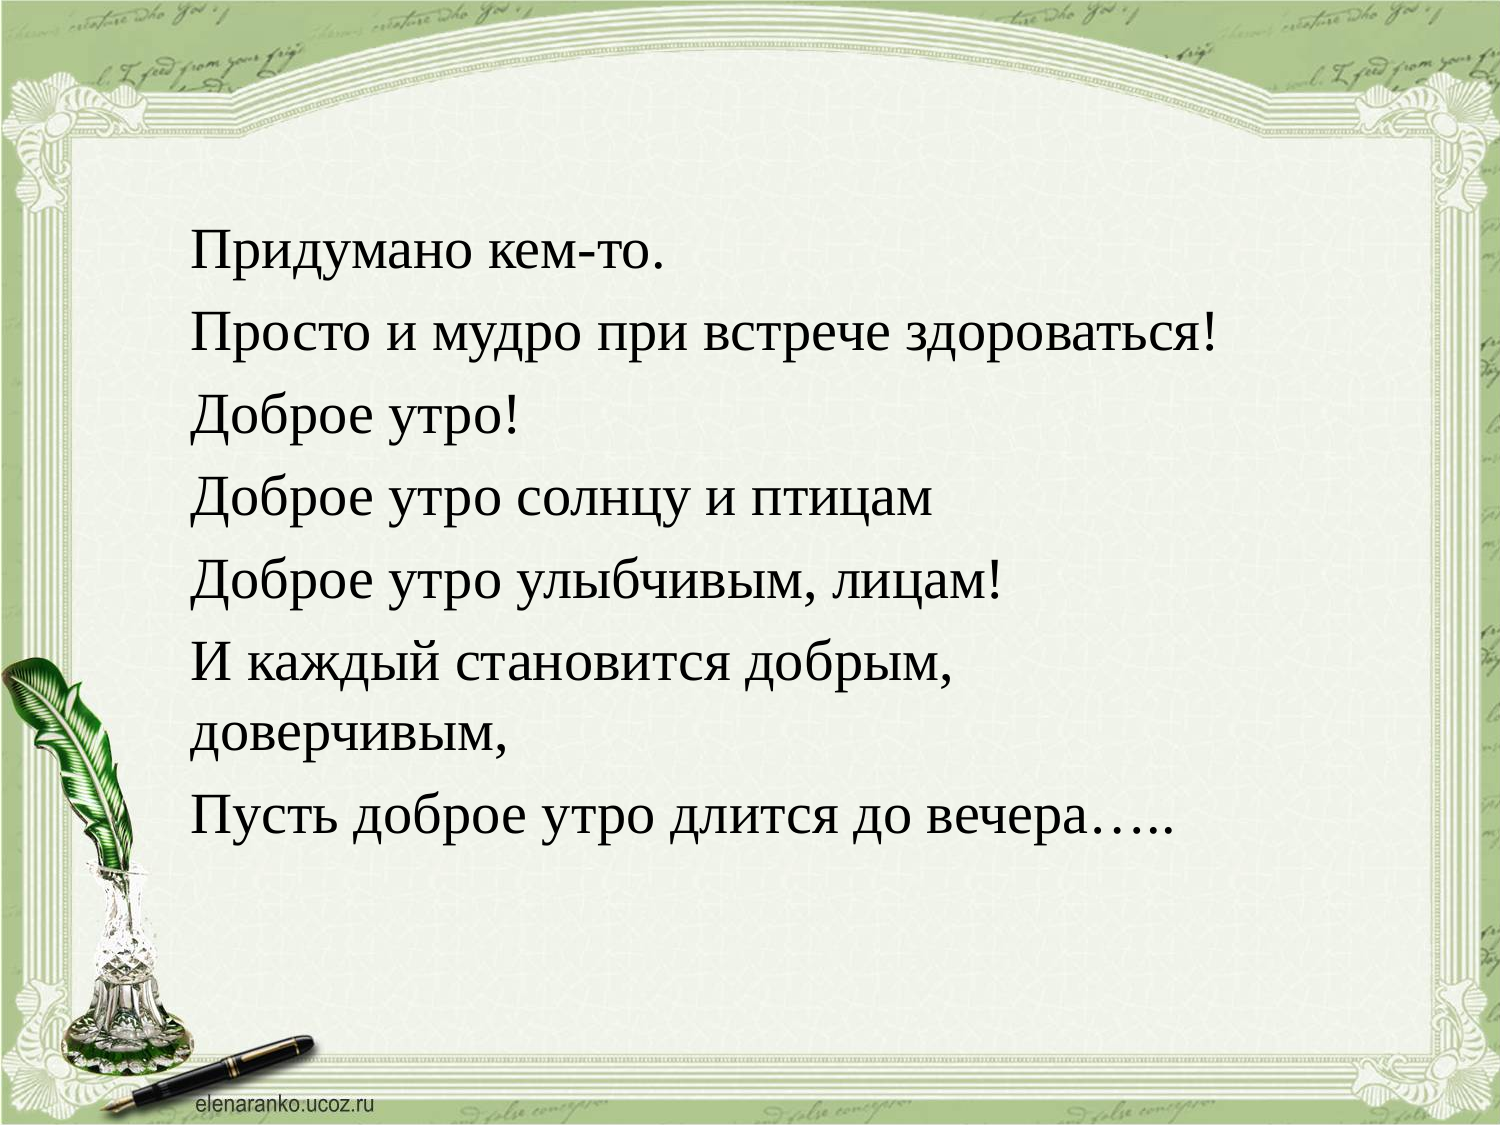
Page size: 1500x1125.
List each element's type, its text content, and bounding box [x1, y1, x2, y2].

text_box Придумано кем-то. Просто и мудро при встрече здороваться! Доброе утро! Доброе утро солнцу и птицам Доброе утро улыбчивым, лицам! И каждый становится добрым, доверчивым, Пусть доброе утро длится до вечера….. [175, 202, 1301, 853]
picture [0, 0, 1500, 1125]
